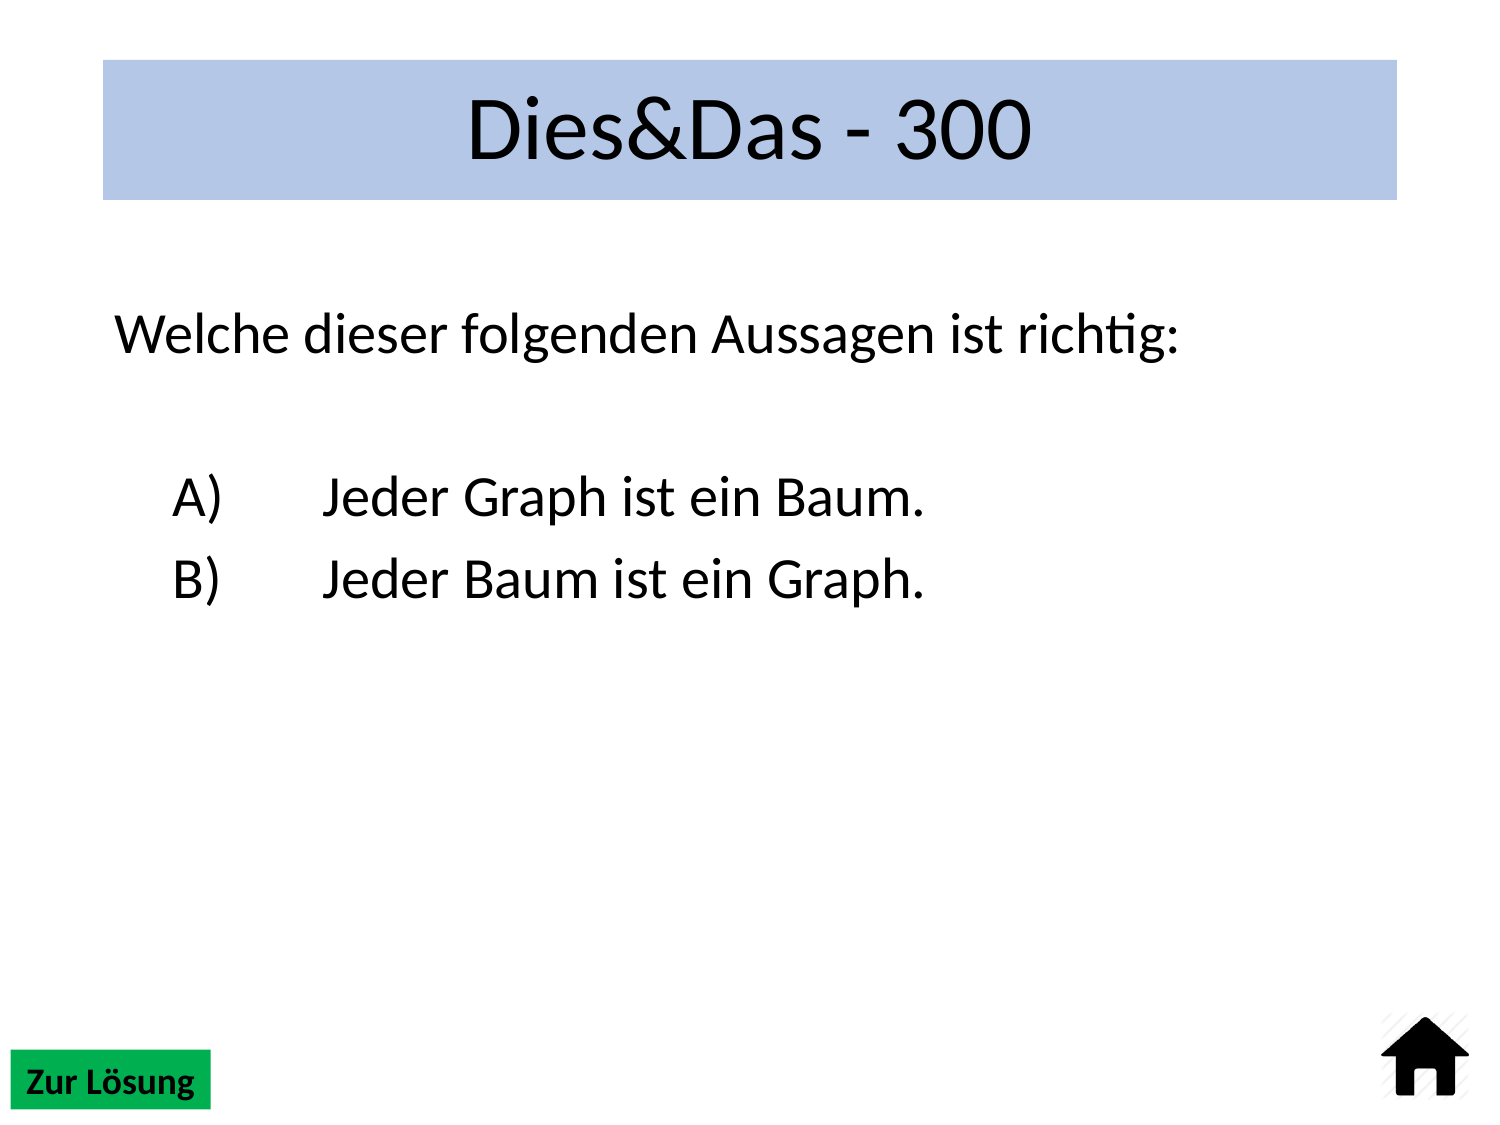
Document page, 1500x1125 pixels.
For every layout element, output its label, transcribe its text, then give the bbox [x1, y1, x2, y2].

text_box Welche dieser folgenden Aussagen ist richtig: A) Jeder Graph ist ein Baum. B) Jeder Baum ist ein Graph. [99, 287, 1450, 1025]
picture [1381, 1012, 1469, 1100]
text_box [74, 262, 1425, 1000]
text_box Zur Lösung [10, 1049, 211, 1110]
title Dies&Das - 300 [103, 59, 1397, 200]
